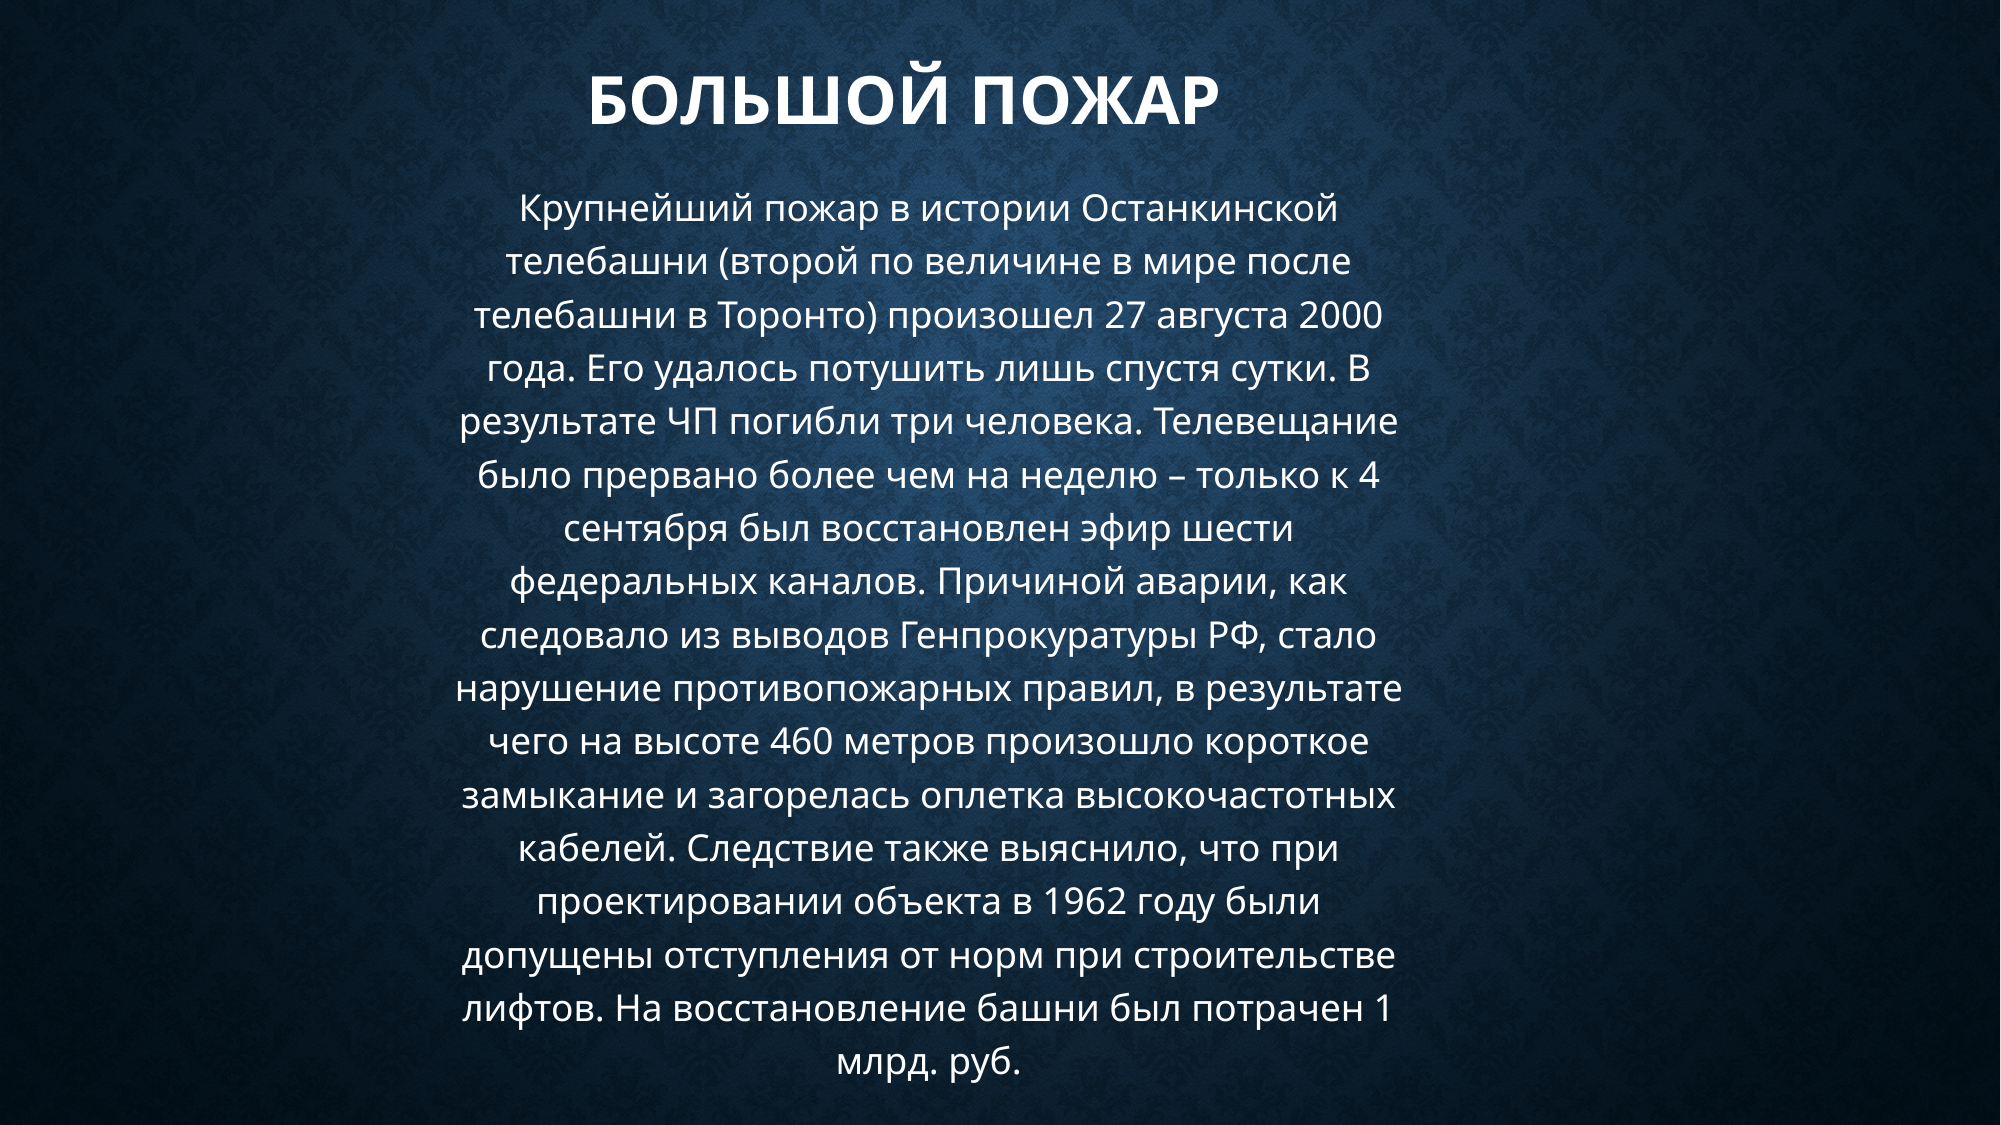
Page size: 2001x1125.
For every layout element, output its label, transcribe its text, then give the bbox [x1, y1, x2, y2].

list Крупнейший пожар в истории Останкинской телебашни (второй по величине в мире после телебашни в Торонто) произошел 27 августа 2000 года. Его удалось потушить лишь спустя сутки. В результате ЧП погибли три человека. Телевещание было прервано более чем на неделю – только к 4 сентября был восстановлен эфир шести федеральных каналов. Причиной аварии, как следовало из выводов Генпрокуратуры РФ, стало нарушение противопожарных правил, в результате чего на высоте 460 метров произошло короткое замыкание и загорелась оплетка высокочастотных кабелей. Следствие также выяснило, что при проектировании объекта в 1962 году были допущены отступления от норм при строительстве лифтов. На восстановление башни был потрачен 1 млрд. руб. [435, 168, 1423, 1096]
title Большой пожар [417, 23, 1391, 147]
